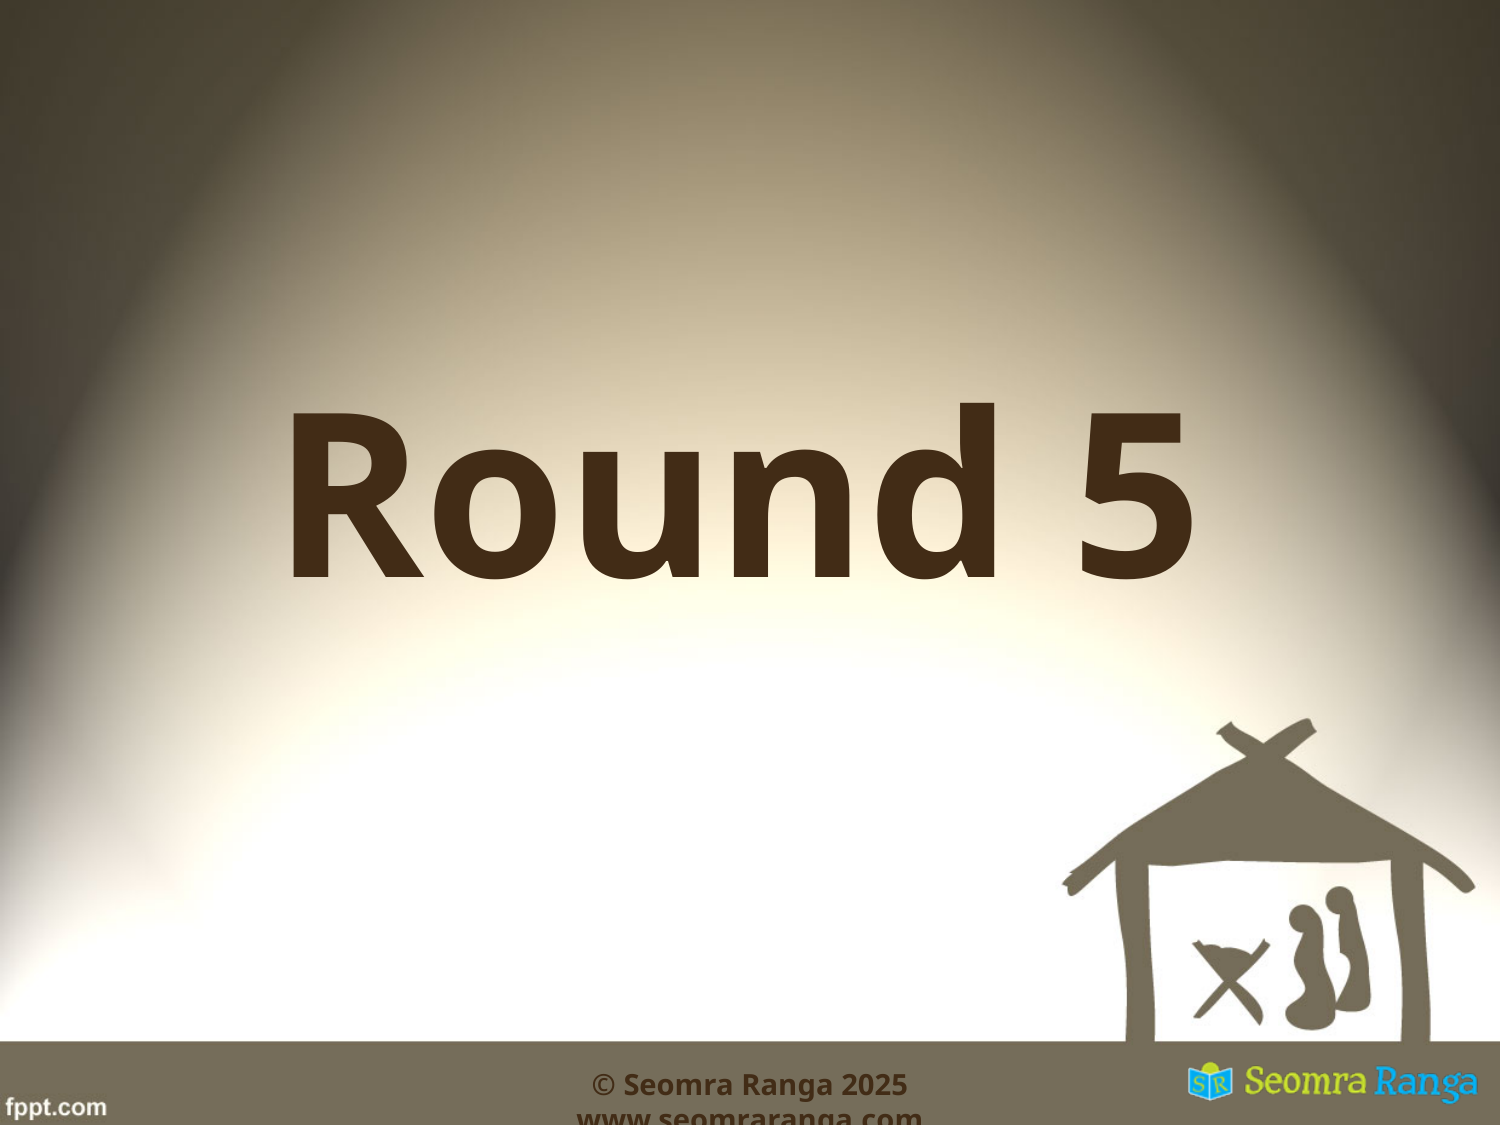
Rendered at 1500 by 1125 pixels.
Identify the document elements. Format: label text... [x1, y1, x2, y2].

text_box © Seomra Ranga 2025 www.seomraranga.com [401, 1058, 1099, 1125]
title Round 5 [253, 184, 1223, 787]
picture [0, 0, 1500, 1125]
